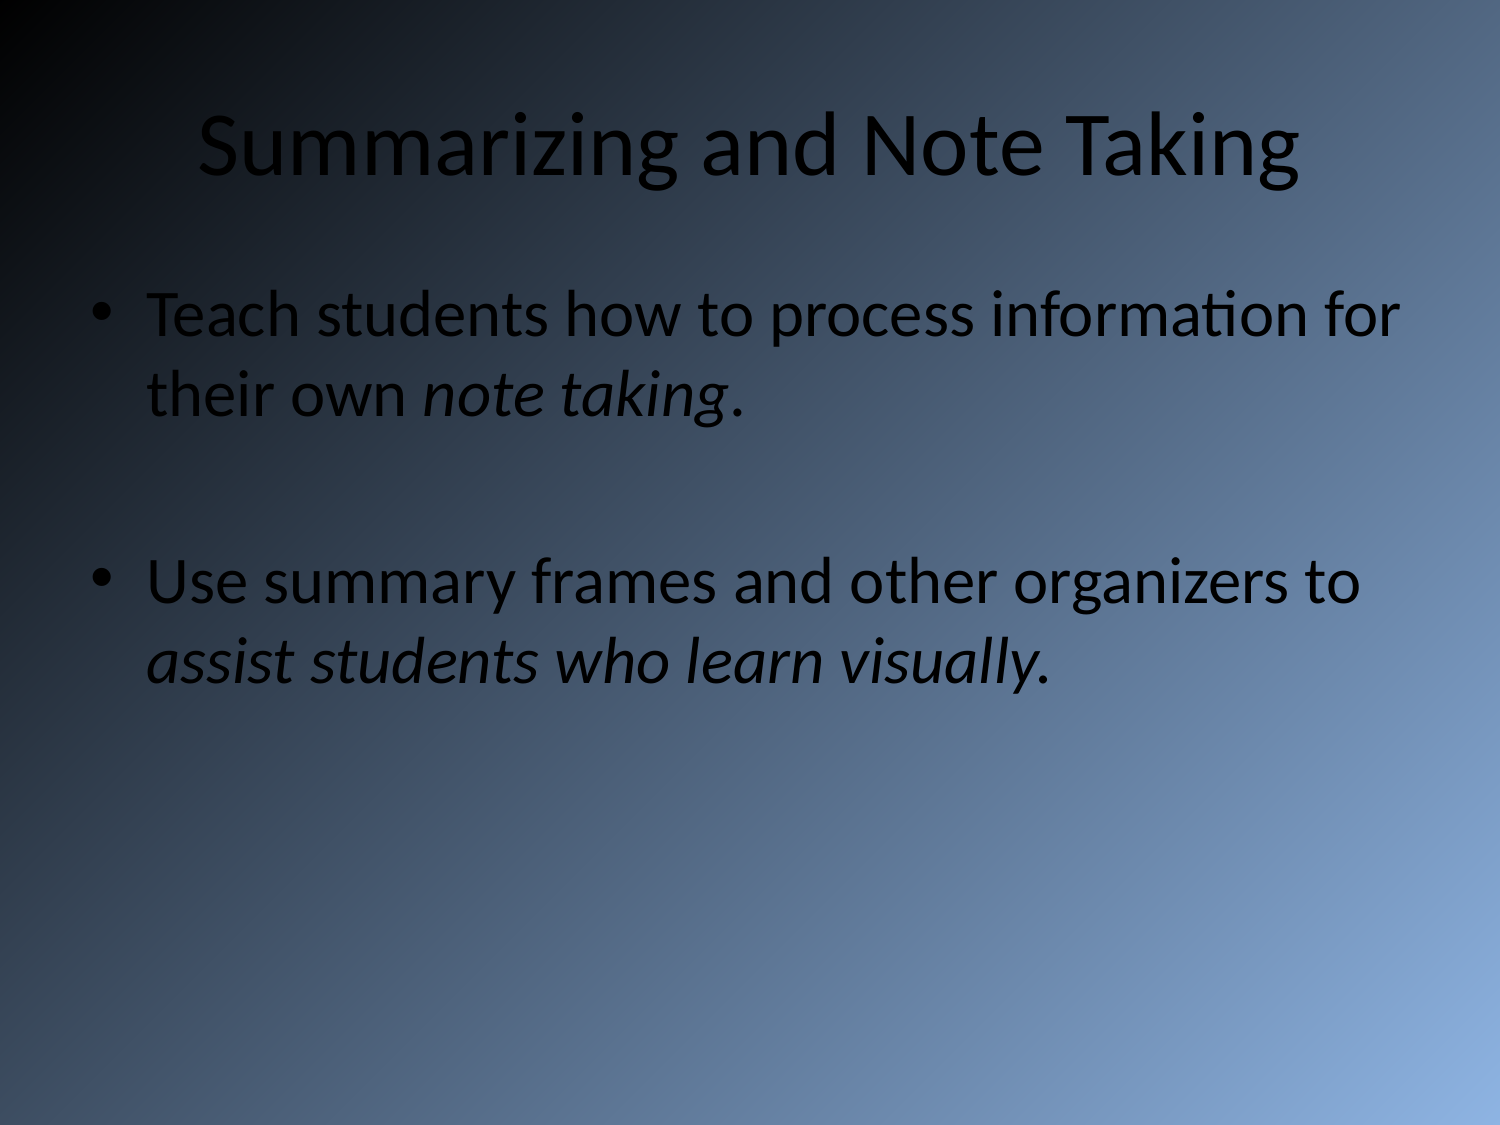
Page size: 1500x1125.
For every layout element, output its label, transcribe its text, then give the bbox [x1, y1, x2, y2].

list Teach students how to process information for their own note taking. Use summary frames and other organizers to assist students who learn visually. [75, 262, 1425, 1005]
title Summarizing and Note Taking [75, 45, 1425, 233]
